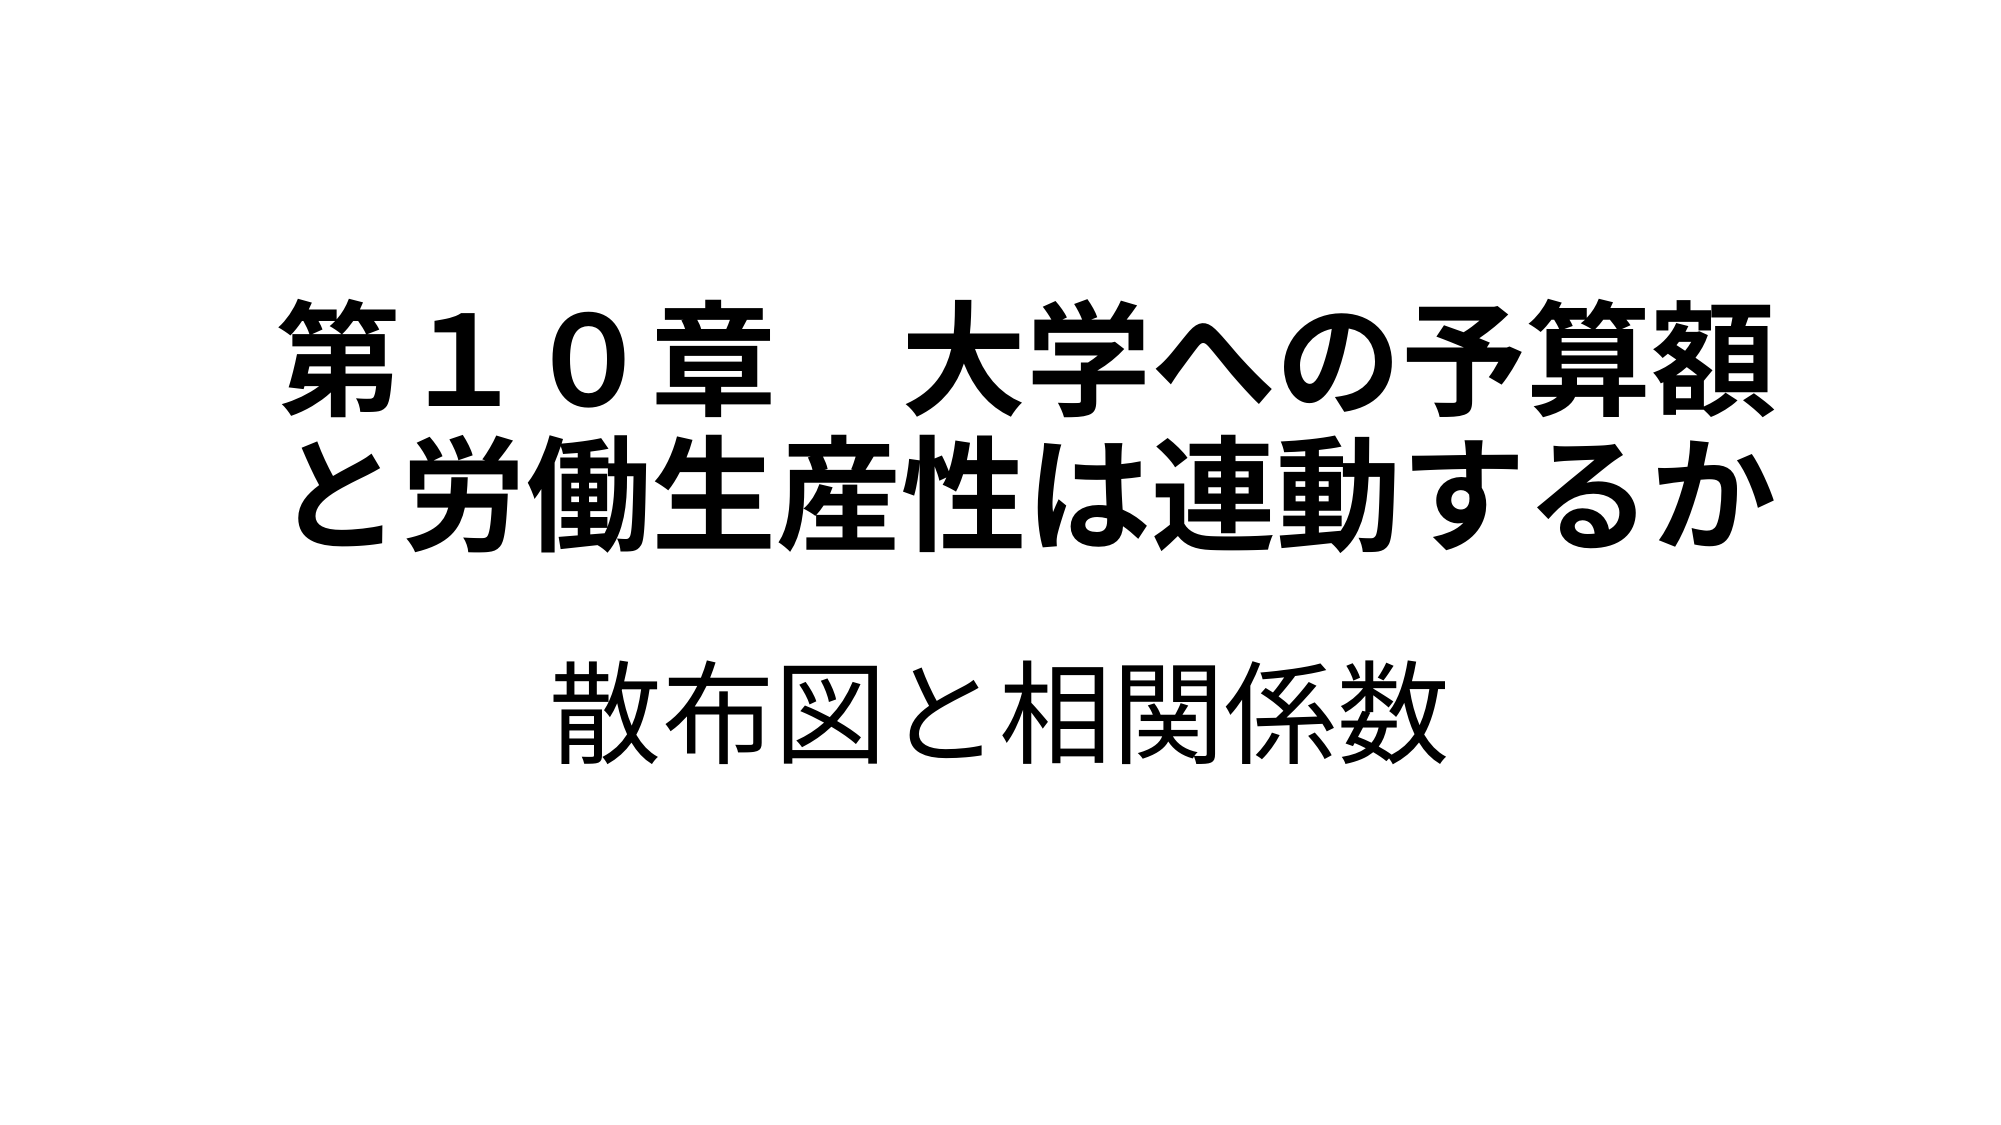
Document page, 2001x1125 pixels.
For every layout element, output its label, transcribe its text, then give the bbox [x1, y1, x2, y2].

subtitle 散布図と相関係数 [249, 650, 1750, 923]
title 第１０章 大学への予算額と労働生産性は連動するか [249, 184, 1803, 576]
